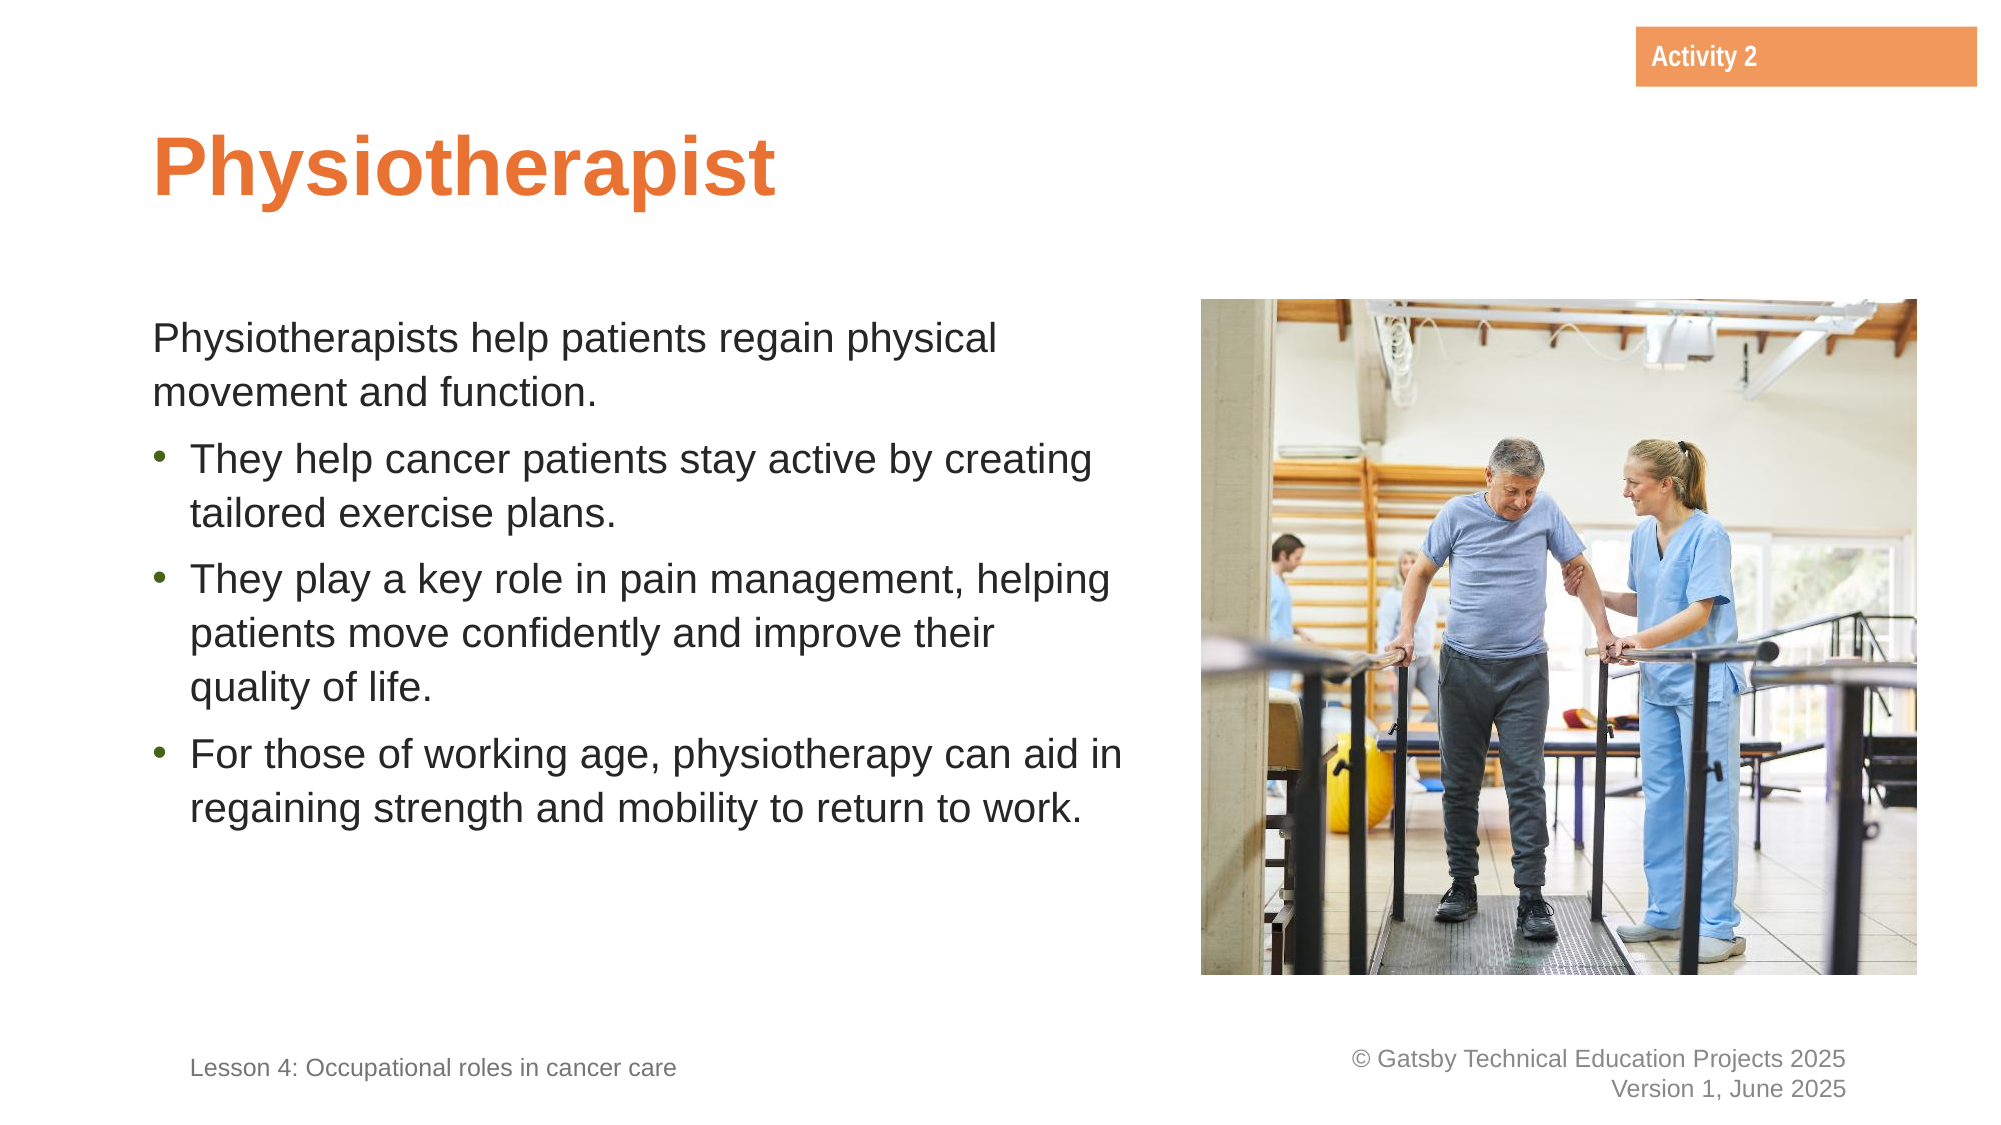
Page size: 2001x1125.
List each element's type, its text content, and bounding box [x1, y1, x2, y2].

picture [1200, 299, 1917, 976]
text_box Physiotherapist [137, 59, 1863, 278]
text_box Physiotherapists help patients regain physical movement and function. They help cancer patients stay active by creating tailored exercise plans. They play a key role in pain management, helping patients move confidently and improve their quality of life. For those of working age, physiotherapy can aid in regaining strength and mobility to return to work. [137, 299, 1142, 1014]
list Activity 2 [1634, 24, 1979, 89]
text_box Lesson 4: Occupational roles in cancer care [137, 1042, 879, 1089]
